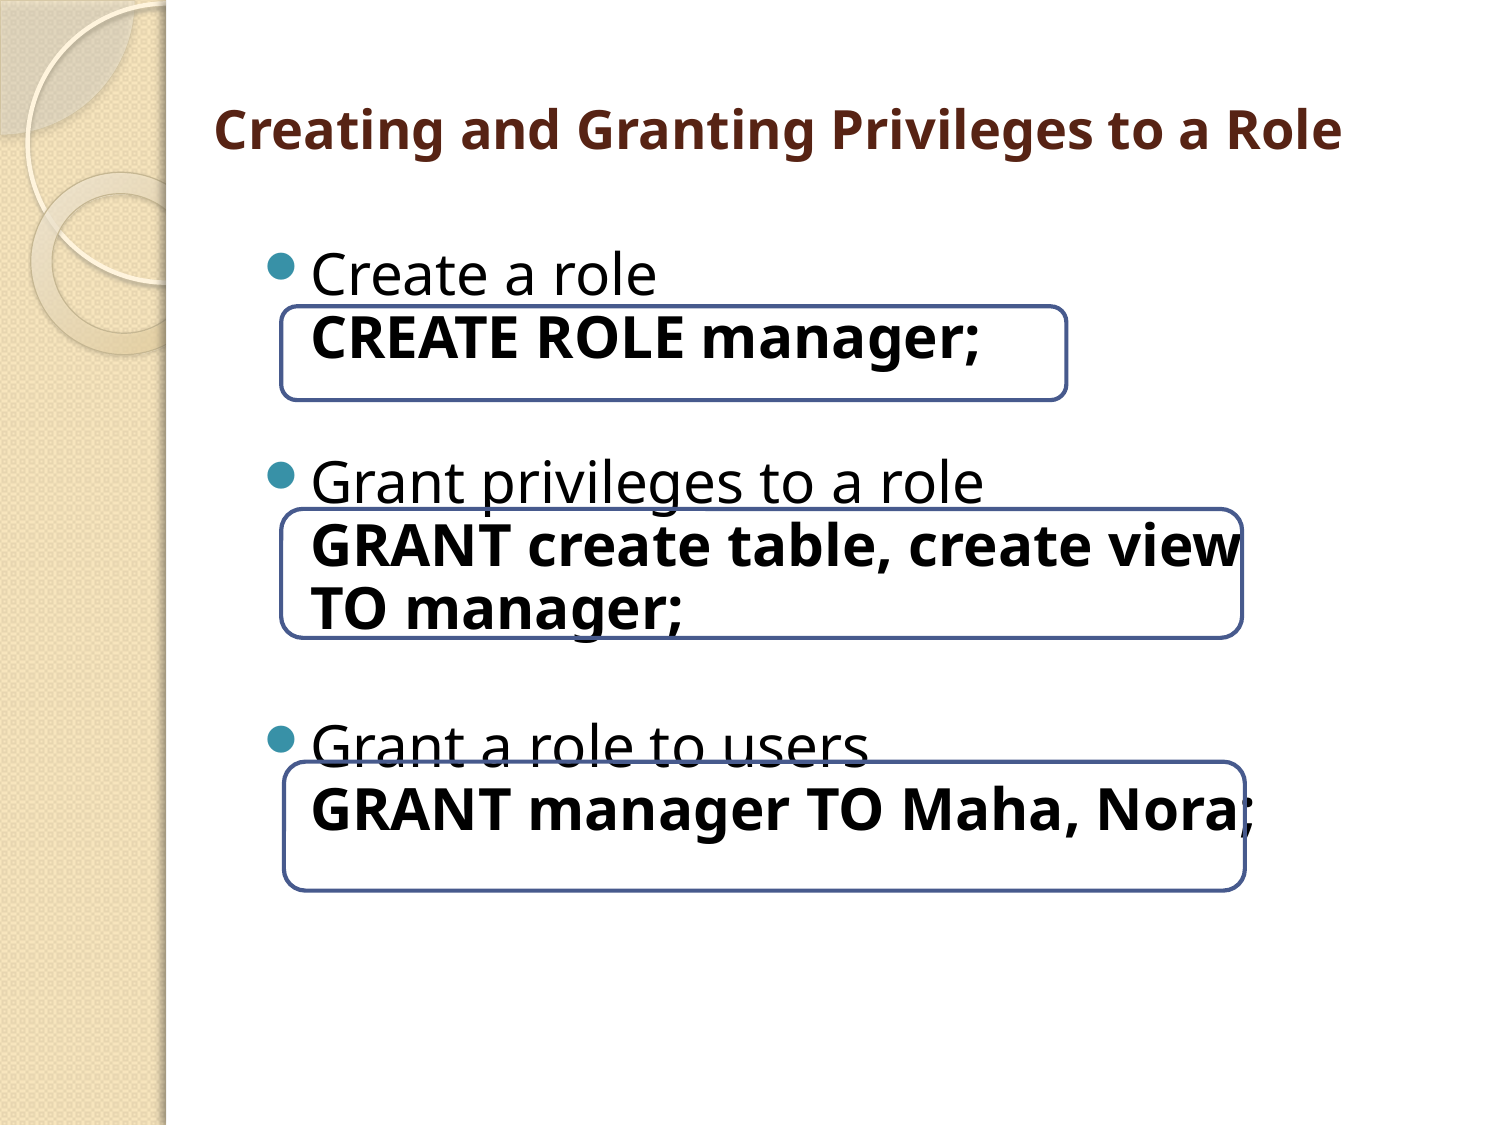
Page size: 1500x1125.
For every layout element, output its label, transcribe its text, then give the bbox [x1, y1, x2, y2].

text_box [279, 506, 1245, 640]
text_box [279, 304, 1069, 403]
title Creating and Granting Privileges to a Role [199, 66, 1427, 254]
list Create a role CREATE ROLE manager; Grant privileges to a role GRANT create table, create view TO manager; Grant a role to users GRANT manager TO Maha, Nora; [235, 237, 1466, 1025]
text_box [281, 759, 1247, 893]
